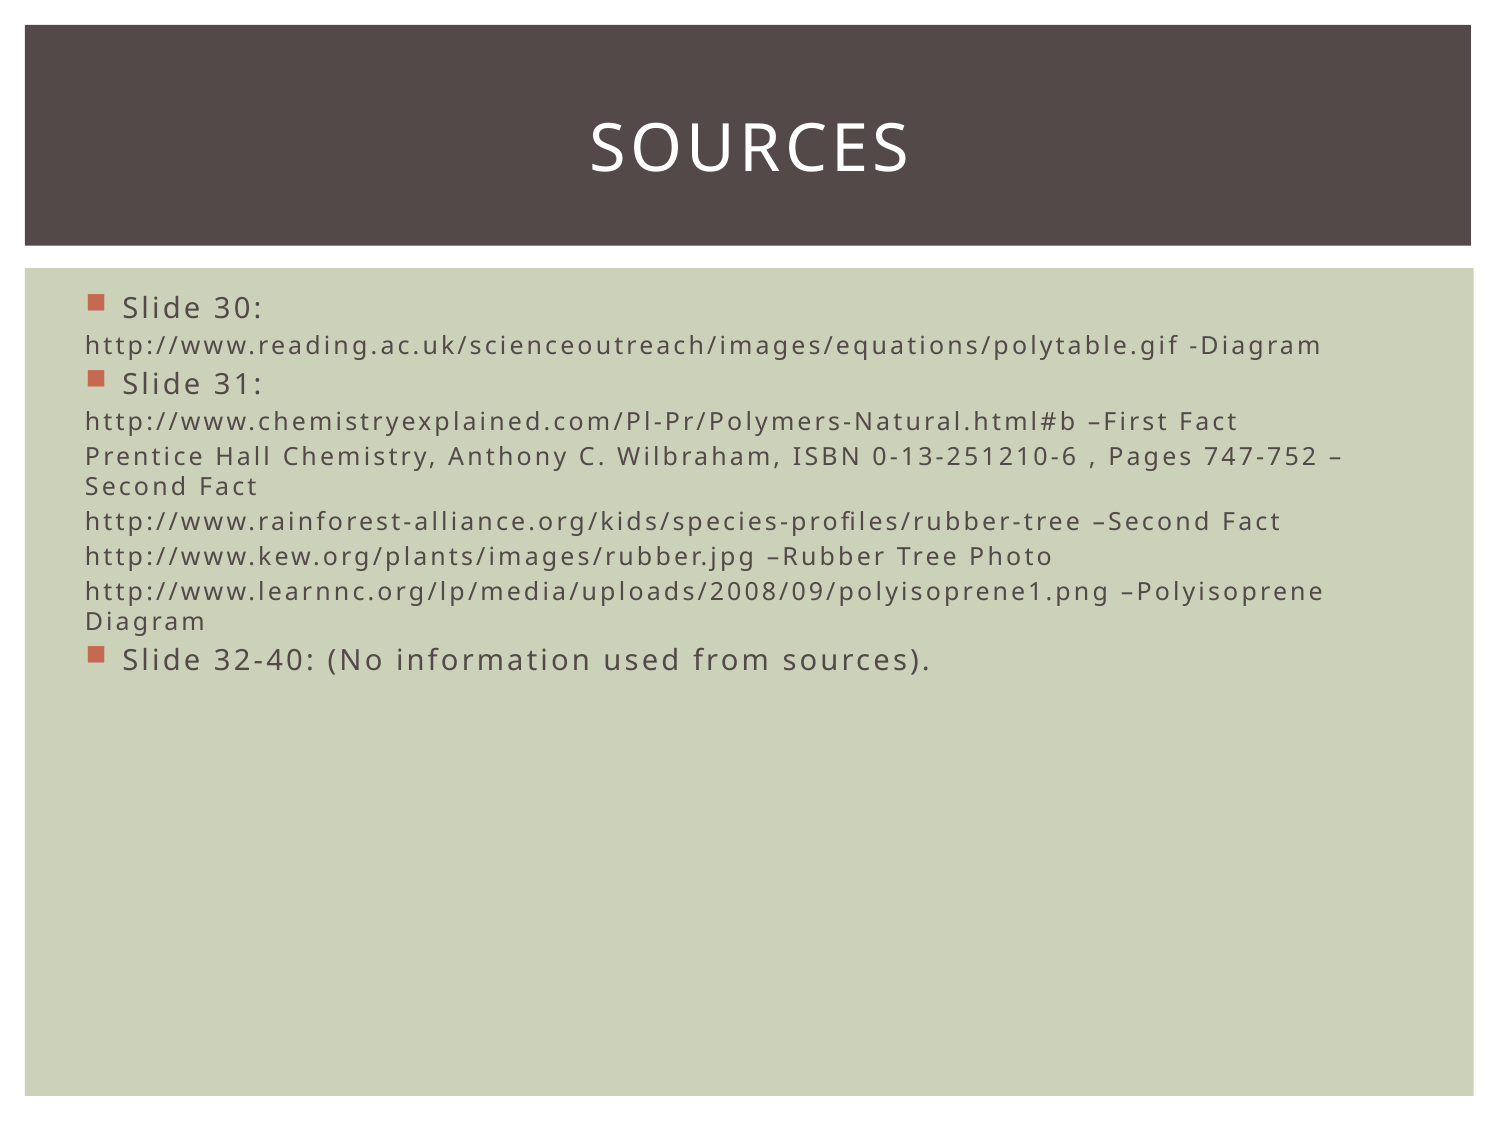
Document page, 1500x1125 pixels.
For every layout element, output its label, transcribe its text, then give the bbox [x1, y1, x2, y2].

title Sources [62, 58, 1438, 232]
list Slide 30: http://www.reading.ac.uk/scienceoutreach/images/equations/polytable.gif -Diagram Slide 31: http://www.chemistryexplained.com/Pl-Pr/Polymers-Natural.html#b –First Fact Prentice Hall Chemistry, Anthony C. Wilbraham, ISBN 0-13-251210-6 , Pages 747-752 –Second Fact http://www.rainforest-alliance.org/kids/species-profiles/rubber-tree –Second Fact http://www.kew.org/plants/images/rubber.jpg –Rubber Tree Photo http://www.learnnc.org/lp/media/uploads/2008/09/polyisoprene1.png –Polyisoprene Diagram Slide 32-40: (No information used from sources). [62, 281, 1442, 1005]
